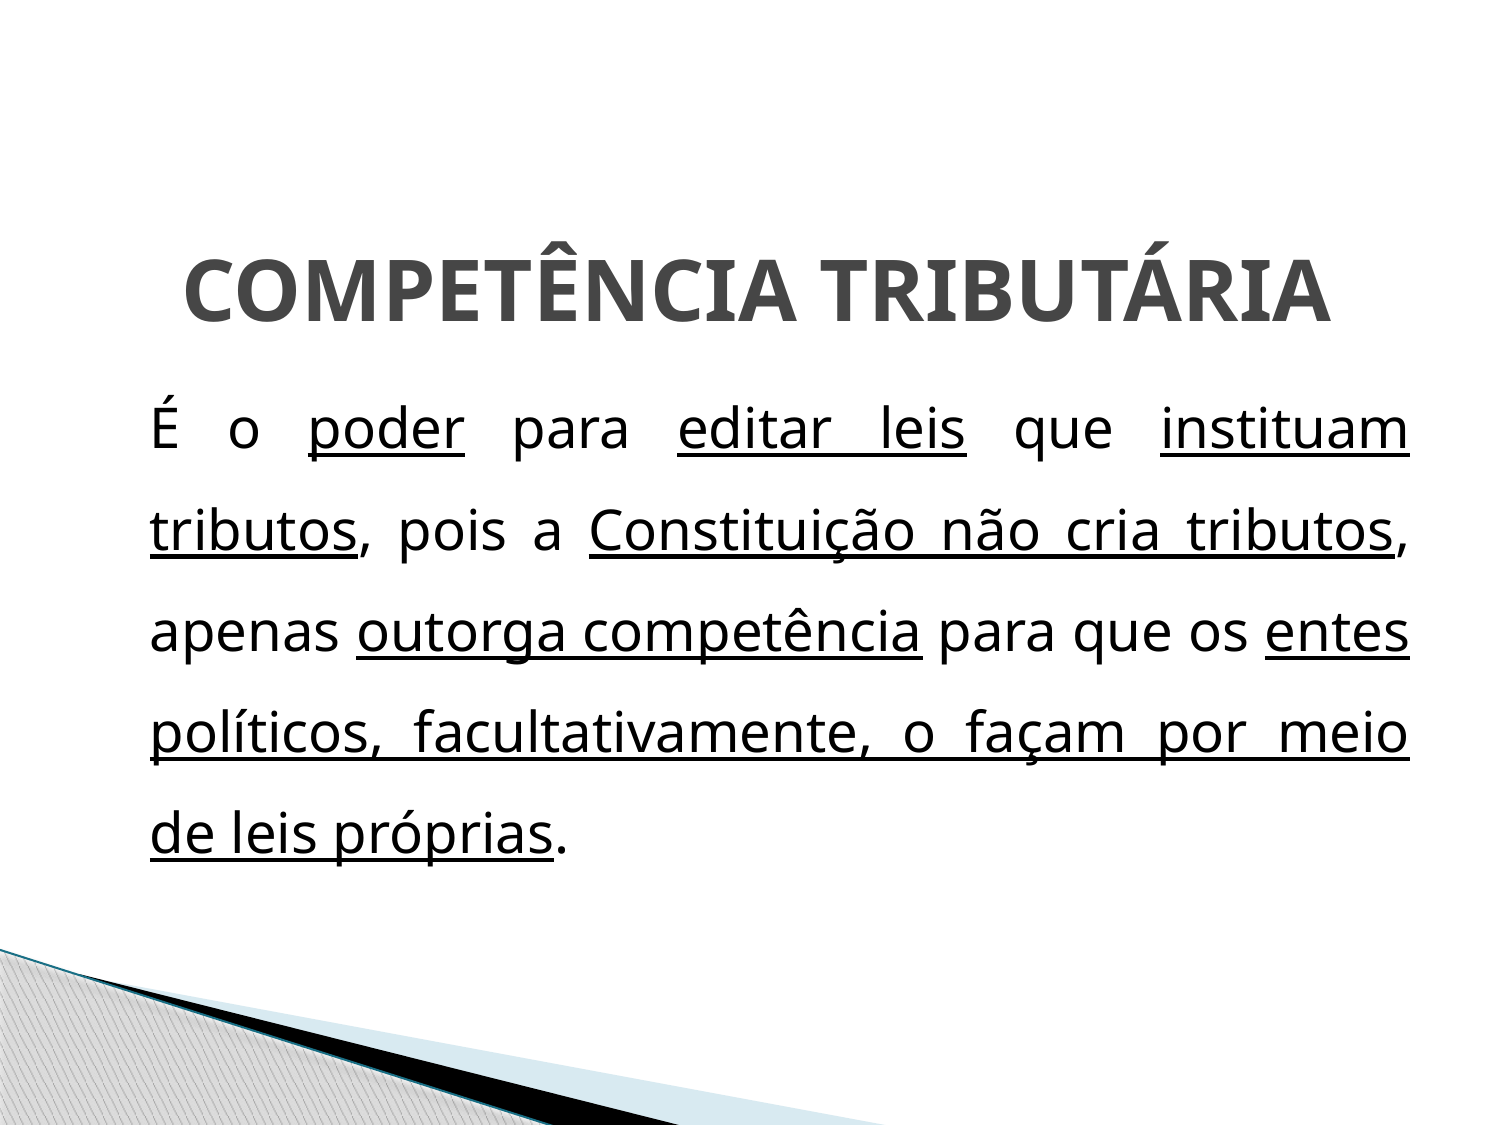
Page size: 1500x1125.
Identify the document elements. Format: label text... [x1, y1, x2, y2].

list É o poder para editar leis que instituam tributos, pois a Constituição não cria tributos, apenas outorga competência para que os entes políticos, facultativamente, o façam por meio de leis próprias. [75, 351, 1425, 986]
title COMPETÊNCIA TRIBUTÁRIA [82, 199, 1432, 375]
